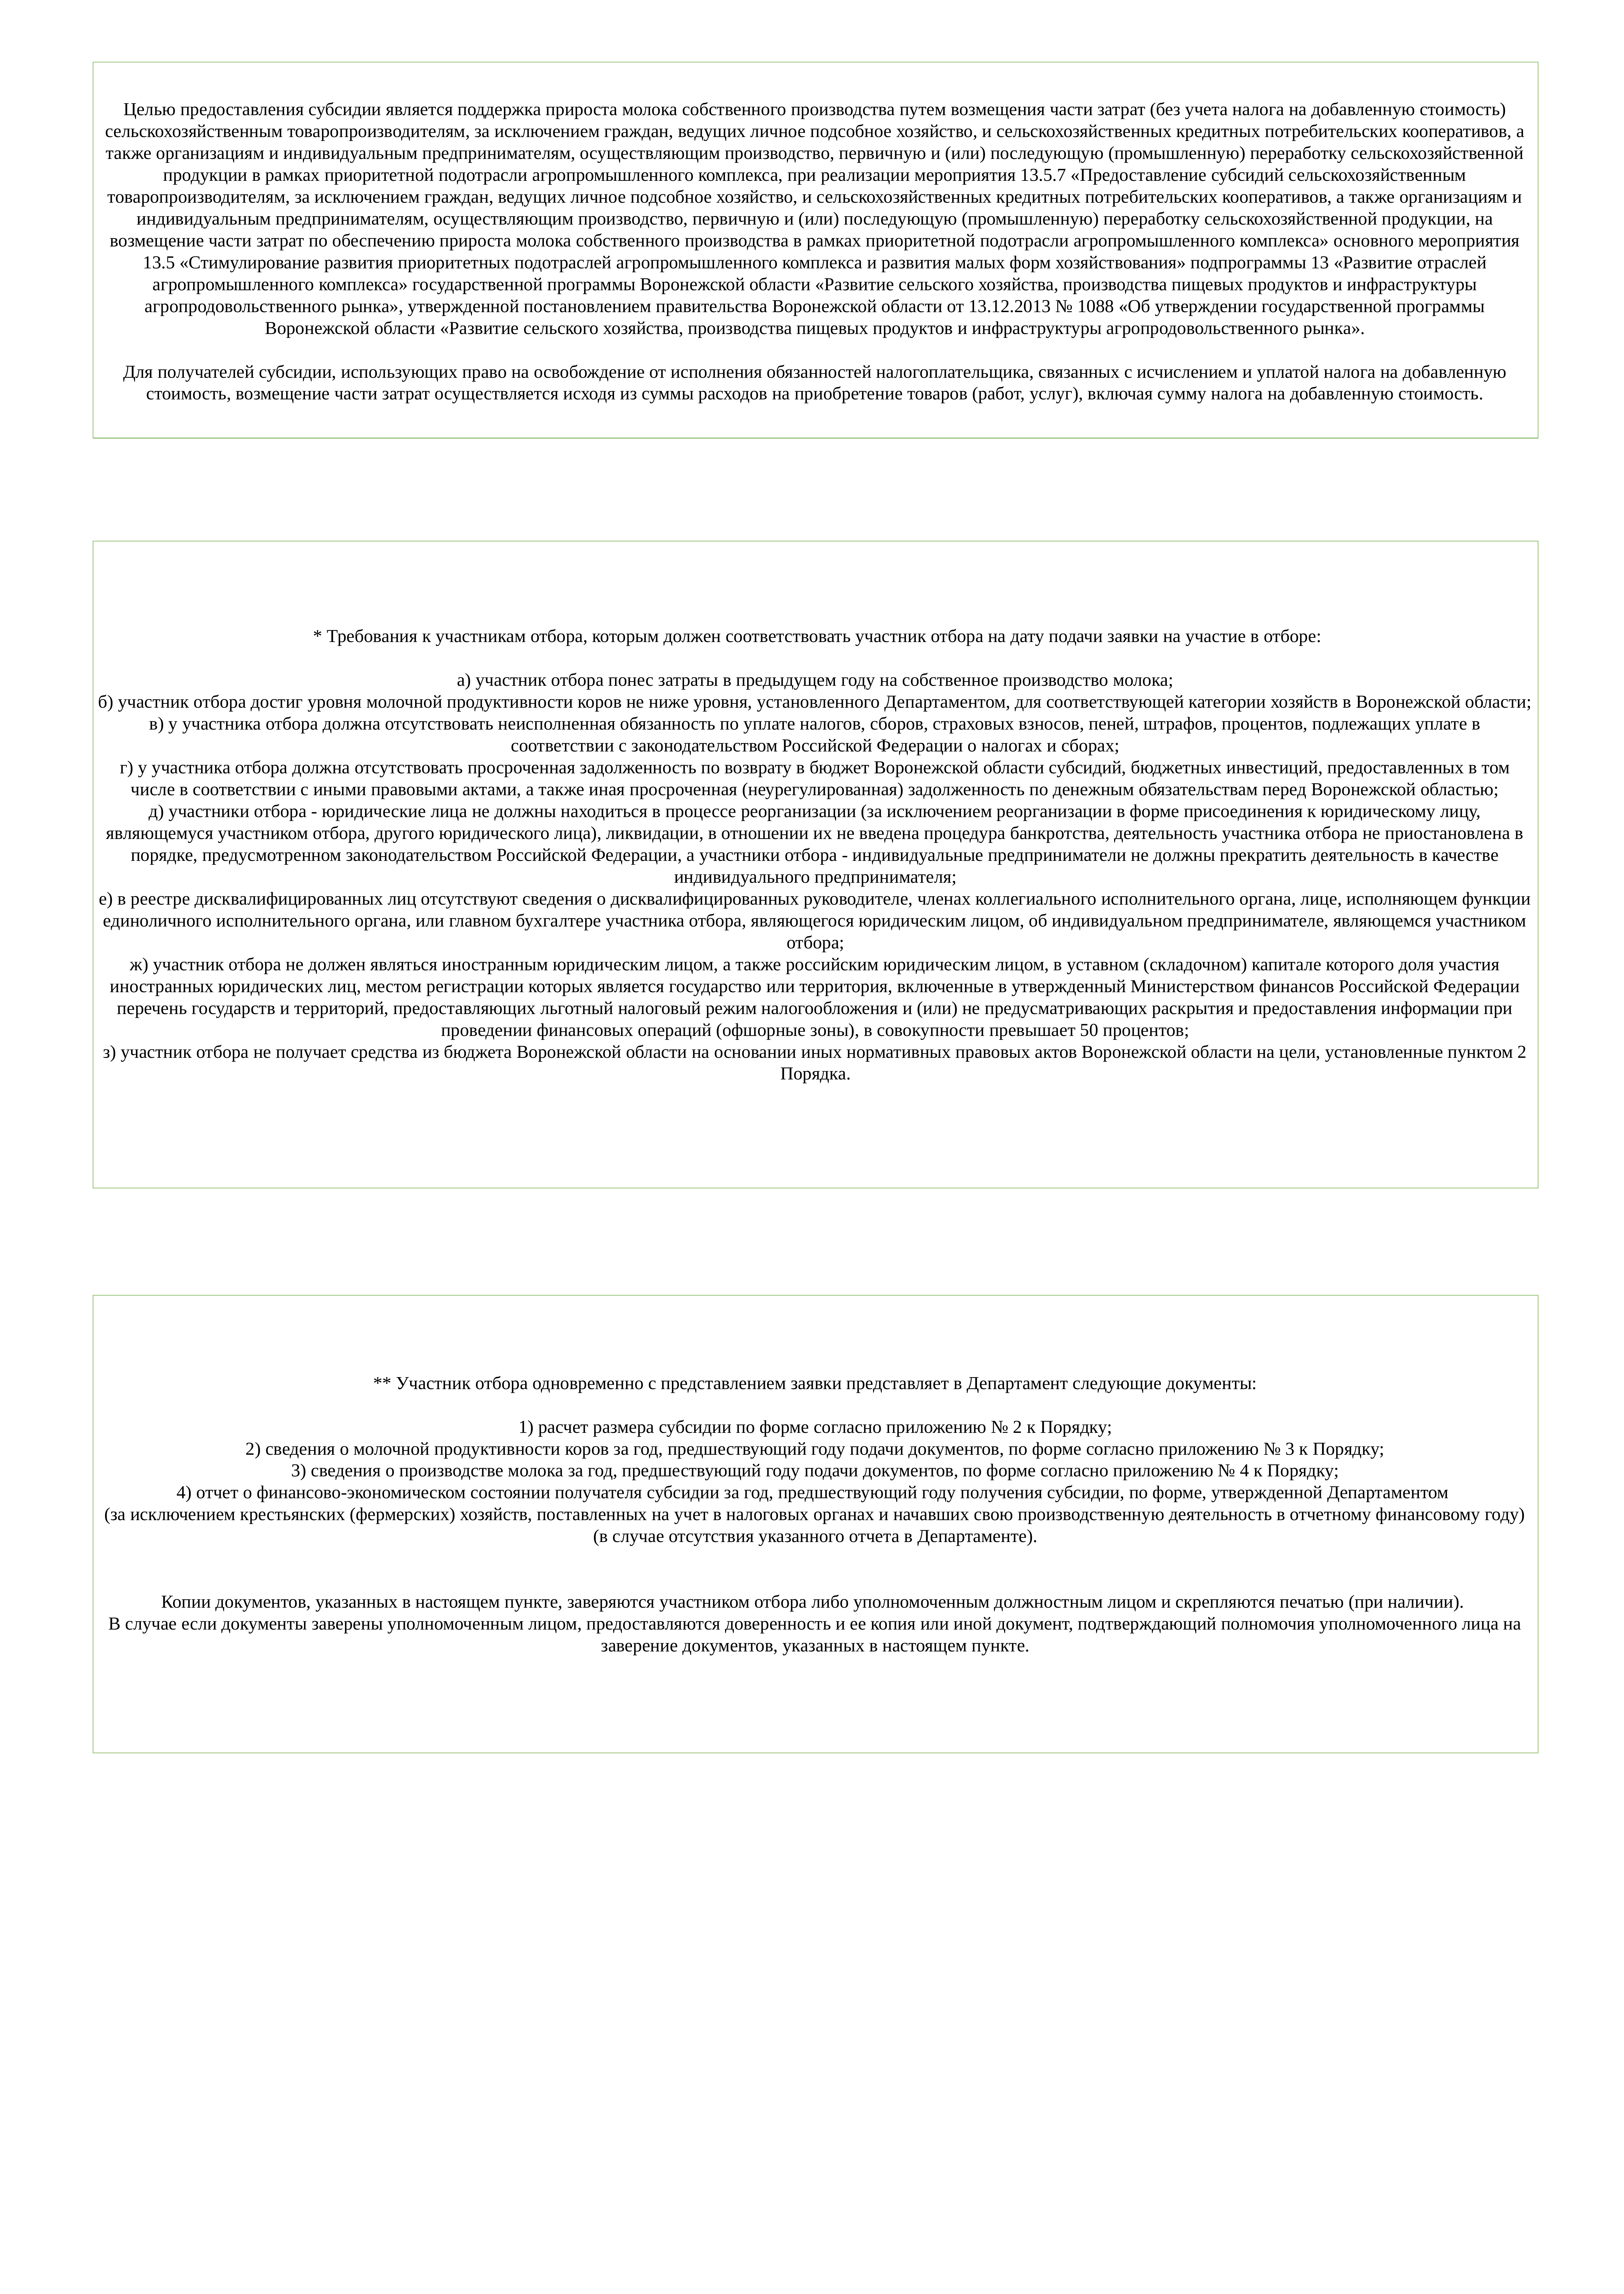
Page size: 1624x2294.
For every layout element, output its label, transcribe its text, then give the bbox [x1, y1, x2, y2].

text_box Целью предоставления субсидии является поддержка прироста молока собственного производства путем возмещения части затрат (без учета налога на добавленную стоимость) сельскохозяйственным товаропроизводителям, за исключением граждан, ведущих личное подсобное хозяйство, и сельскохозяйственных кредитных потребительских кооперативов, а также организациям и индивидуальным предпринимателям, осуществляющим производство, первичную и (или) последующую (промышленную) переработку сельскохозяйственной продукции в рамках приоритетной подотрасли агропромышленного комплекса, при реализации мероприятия 13.5.7 «Предоставление субсидий сельскохозяйственным товаропроизводителям, за исключением граждан, ведущих личное подсобное хозяйство, и сельскохозяйственных кредитных потребительских кооперативов, а также организациям и индивидуальным предпринимателям, осуществляющим производство, первичную и (или) последующую (промышленную) переработку сельскохозяйственной продукции, на возмещение части затрат по обеспечению прироста молока собственного производства в рамках приоритетной подотрасли агропромышленного комплекса» основного мероприятия 13.5 «Стимулирование развития приоритетных подотраслей агропромышленного комплекса и развития малых форм хозяйствования» подпрограммы 13 «Развитие отраслей агропромышленного комплекса» государственной программы Воронежской области «Развитие сельского хозяйства, производства пищевых продуктов и инфраструктуры агропродовольственного рынка», утвержденной постановлением правительства Воронежской области от 13.12.2013 № 1088 «Об утверждении государственной программы Воронежской области «Развитие сельского хозяйства, производства пищевых продуктов и инфраструктуры агропродовольственного рынка». Для получателей субсидии, использующих право на освобождение от исполнения обязанностей налогоплательщика, связанных с исчислением и уплатой налога на добавленную стоимость, возмещение части затрат осуществляется исходя из суммы расходов на приобретение товаров (работ, услуг), включая сумму налога на добавленную стоимость. [93, 62, 1538, 439]
text_box ** Участник отбора одновременно с представлением заявки представляет в Департамент следующие документы: 1) расчет размера субсидии по форме согласно приложению № 2 к Порядку; 2) сведения о молочной продуктивности коров за год, предшествующий году подачи документов, по форме согласно приложению № 3 к Порядку; 3) сведения о производстве молока за год, предшествующий году подачи документов, по форме согласно приложению № 4 к Порядку; 4) отчет о финансово-экономическом состоянии получателя субсидии за год, предшествующий году получения субсидии, по форме, утвержденной Департаментом (за исключением крестьянских (фермерских) хозяйств, поставленных на учет в налоговых органах и начавших свою производственную деятельность в отчетному финансовому году) (в случае отсутствия указанного отчета в Департаменте). Копии документов, указанных в настоящем пункте, заверяются участником отбора либо уполномоченным должностным лицом и скрепляются печатью (при наличии). В случае если документы заверены уполномоченным лицом, предоставляются доверенность и ее копия или иной документ, подтверждающий полномочия уполномоченного лица на заверение документов, указанных в настоящем пункте. [93, 1295, 1538, 1753]
text_box * Требования к участникам отбора, которым должен соответствовать участник отбора на дату подачи заявки на участие в отборе: а) участник отбора понес затраты в предыдущем году на собственное производство молока; б) участник отбора достиг уровня молочной продуктивности коров не ниже уровня, установленного Департаментом, для соответствующей категории хозяйств в Воронежской области; в) у участника отбора должна отсутствовать неисполненная обязанность по уплате налогов, сборов, страховых взносов, пеней, штрафов, процентов, подлежащих уплате в соответствии с законодательством Российской Федерации о налогах и сборах; г) у участника отбора должна отсутствовать просроченная задолженность по возврату в бюджет Воронежской области субсидий, бюджетных инвестиций, предоставленных в том числе в соответствии с иными правовыми актами, а также иная просроченная (неурегулированная) задолженность по денежным обязательствам перед Воронежской областью; д) участники отбора - юридические лица не должны находиться в процессе реорганизации (за исключением реорганизации в форме присоединения к юридическому лицу, являющемуся участником отбора, другого юридического лица), ликвидации, в отношении их не введена процедура банкротства, деятельность участника отбора не приостановлена в порядке, предусмотренном законодательством Российской Федерации, а участники отбора - индивидуальные предприниматели не должны прекратить деятельность в качестве индивидуального предпринимателя; е) в реестре дисквалифицированных лиц отсутствуют сведения о дисквалифицированных руководителе, членах коллегиального исполнительного органа, лице, исполняющем функции единоличного исполнительного органа, или главном бухгалтере участника отбора, являющегося юридическим лицом, об индивидуальном предпринимателе, являющемся участником отбора; ж) участник отбора не должен являться иностранным юридическим лицом, а также российским юридическим лицом, в уставном (складочном) капитале которого доля участия иностранных юридических лиц, местом регистрации которых является государство или территория, включенные в утвержденный Министерством финансов Российской Федерации перечень государств и территорий, предоставляющих льготный налоговый режим налогообложения и (или) не предусматривающих раскрытия и предоставления информации при проведении финансовых операций (офшорные зоны), в совокупности превышает 50 процентов; з) участник отбора не получает средства из бюджета Воронежской области на основании иных нормативных правовых актов Воронежской области на цели, установленные пунктом 2 Порядка. [93, 541, 1538, 1188]
